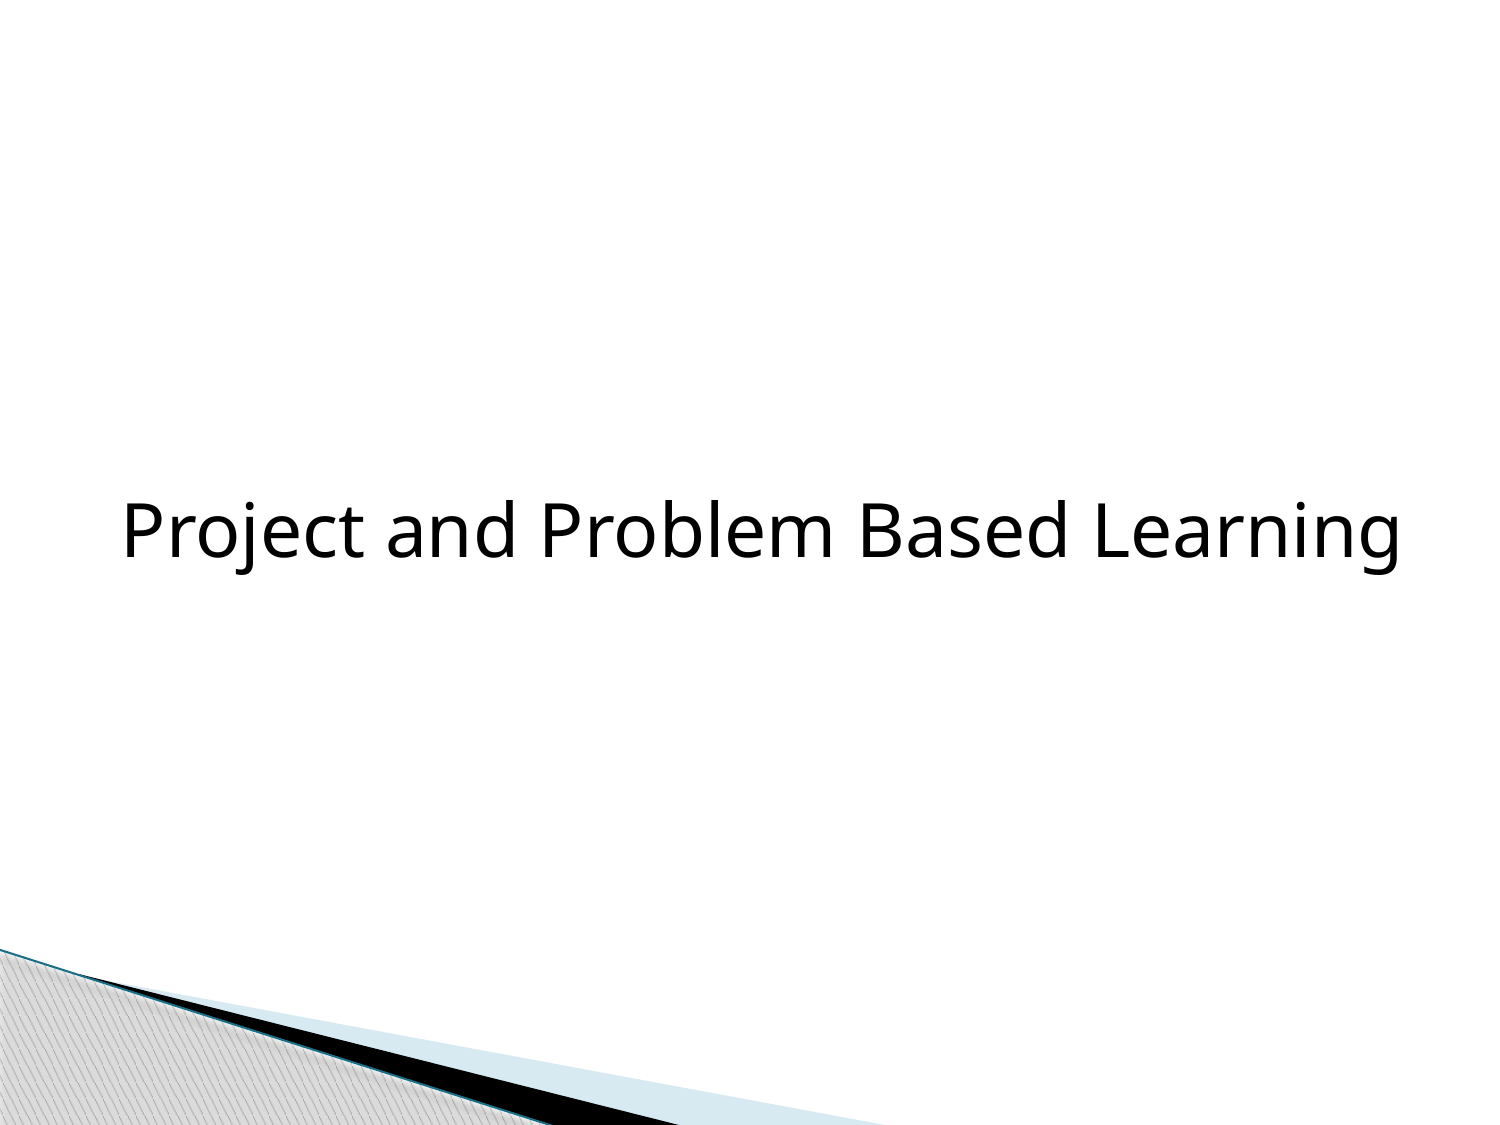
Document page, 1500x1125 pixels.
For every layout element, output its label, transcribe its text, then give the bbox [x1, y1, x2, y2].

text_box Project and Problem Based Learning [99, 474, 1425, 580]
